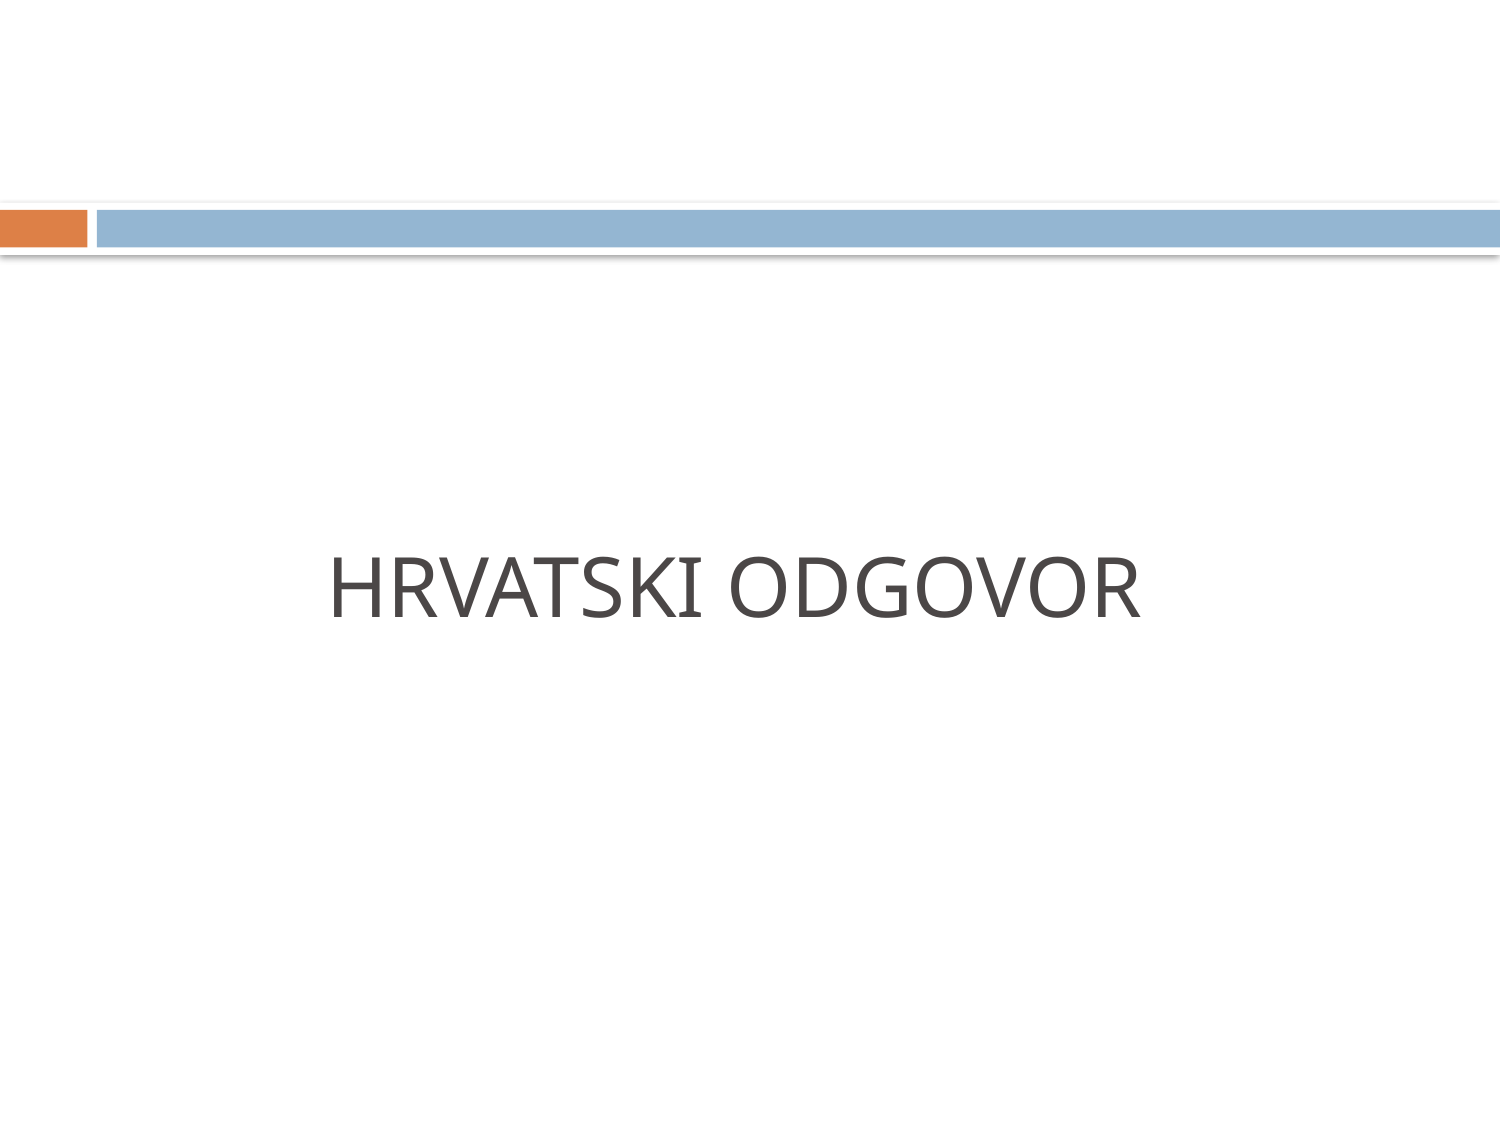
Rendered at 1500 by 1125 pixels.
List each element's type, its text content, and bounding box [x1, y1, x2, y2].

text_box HRVATSKI ODGOVOR [76, 527, 1393, 642]
